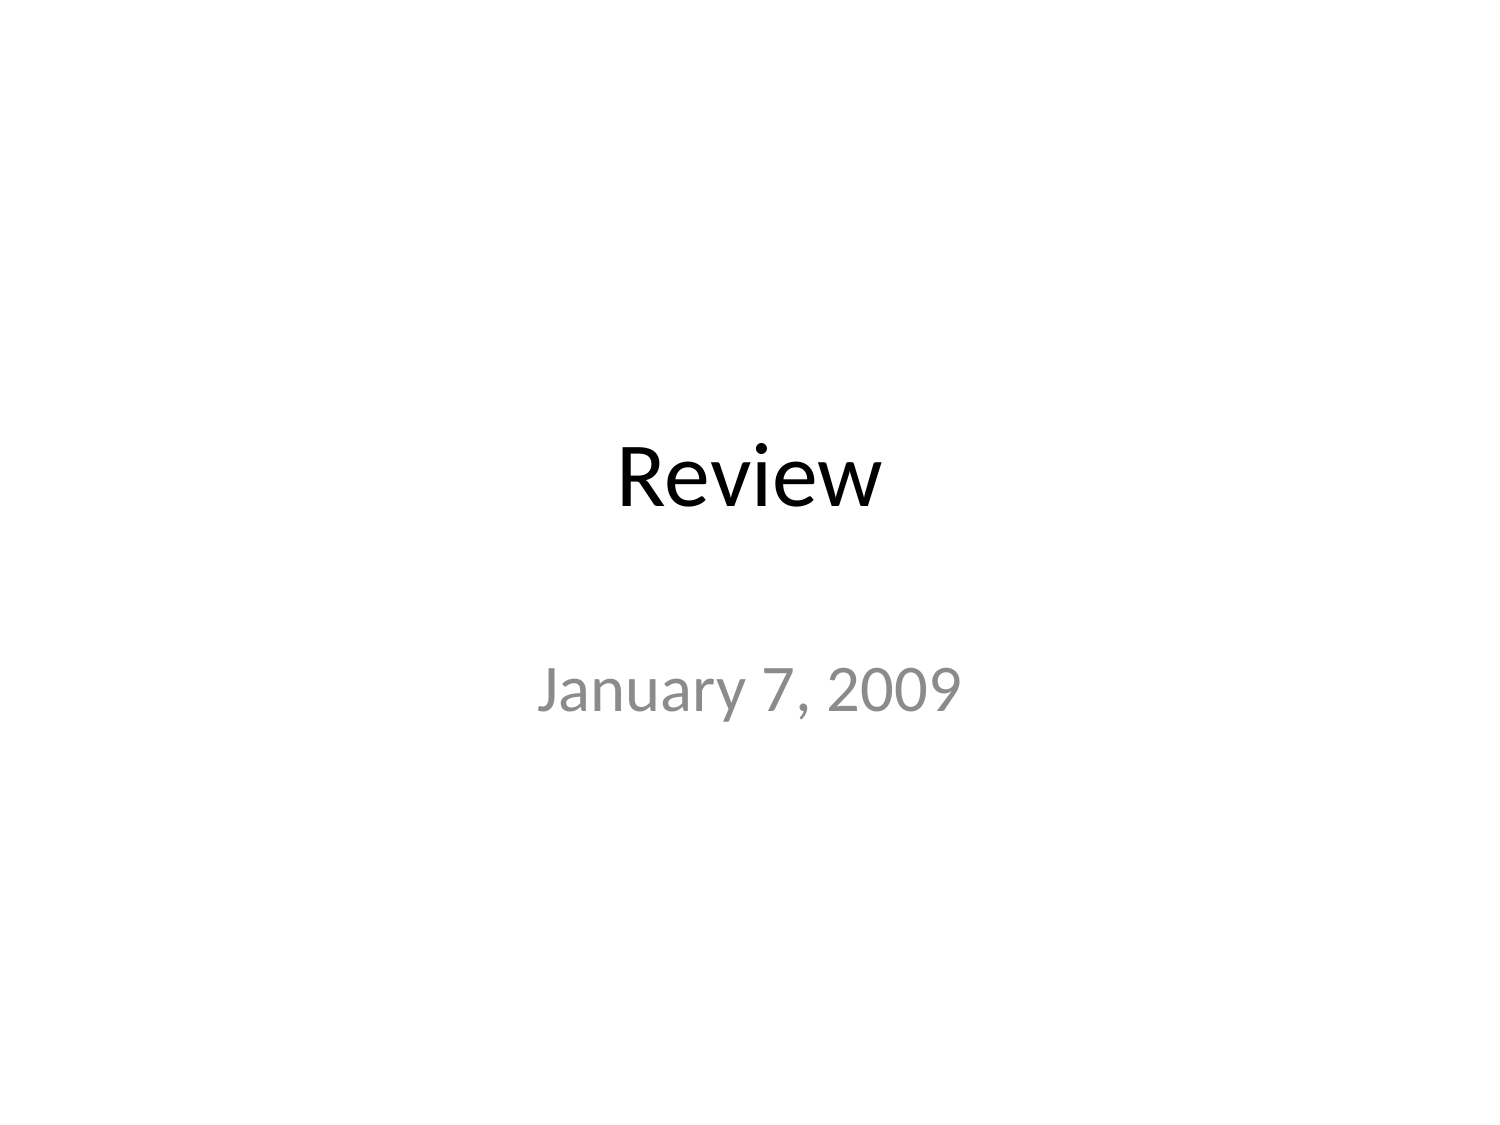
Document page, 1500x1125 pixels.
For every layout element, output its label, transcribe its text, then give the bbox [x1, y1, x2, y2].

title Review [112, 349, 1388, 591]
subtitle January 7, 2009 [225, 637, 1275, 925]
